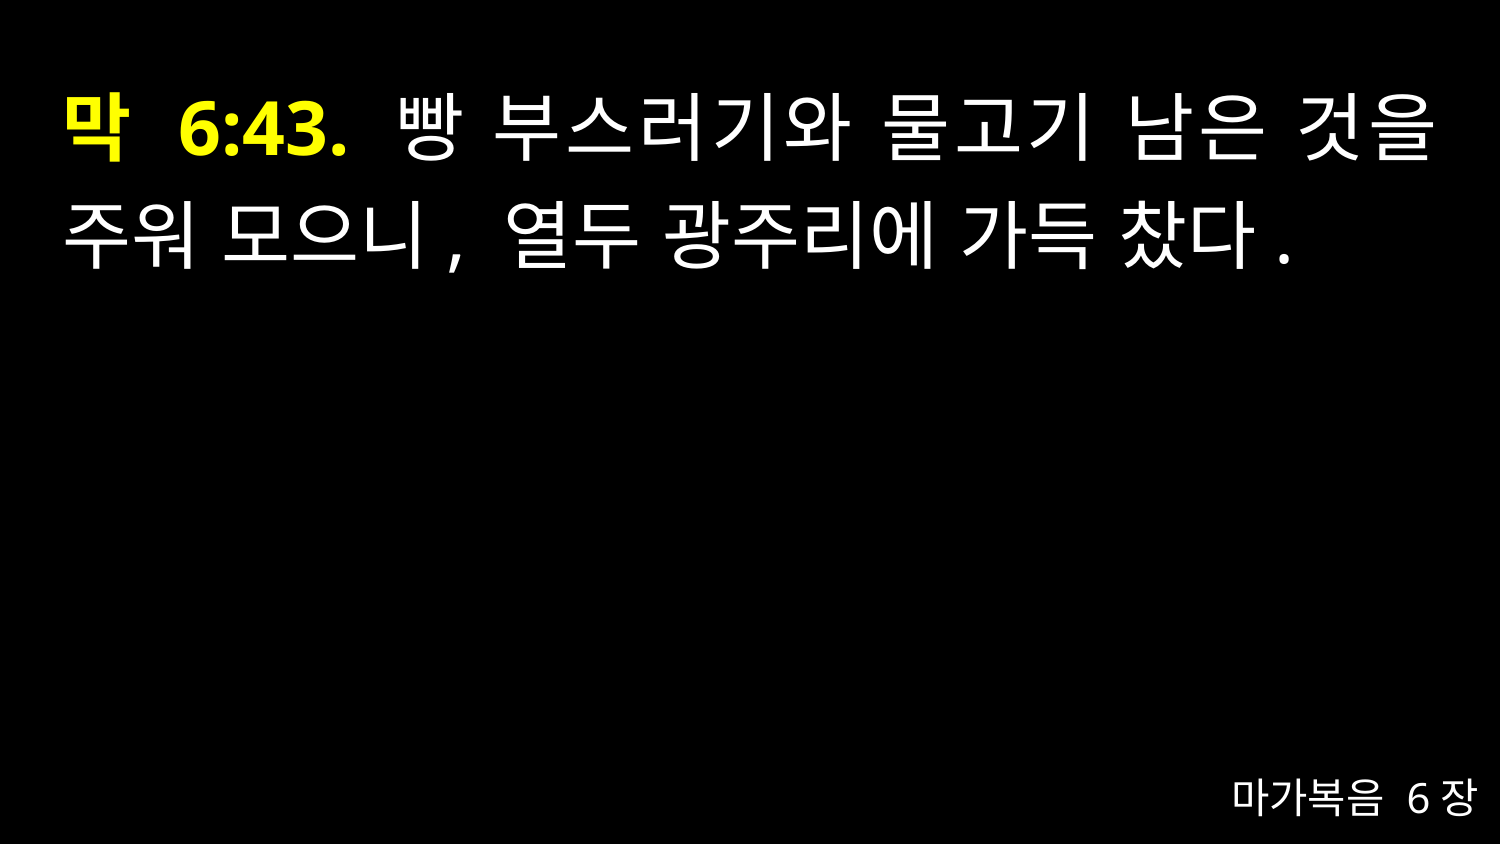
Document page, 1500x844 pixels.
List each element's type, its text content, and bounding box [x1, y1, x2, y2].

title 막 6:43. 빵 부스러기와 물고기 남은 것을 주워 모으니, 열두 광주리에 가득 찼다. [0, 0, 1500, 844]
subtitle 마가복음 6장 [916, 770, 1500, 844]
